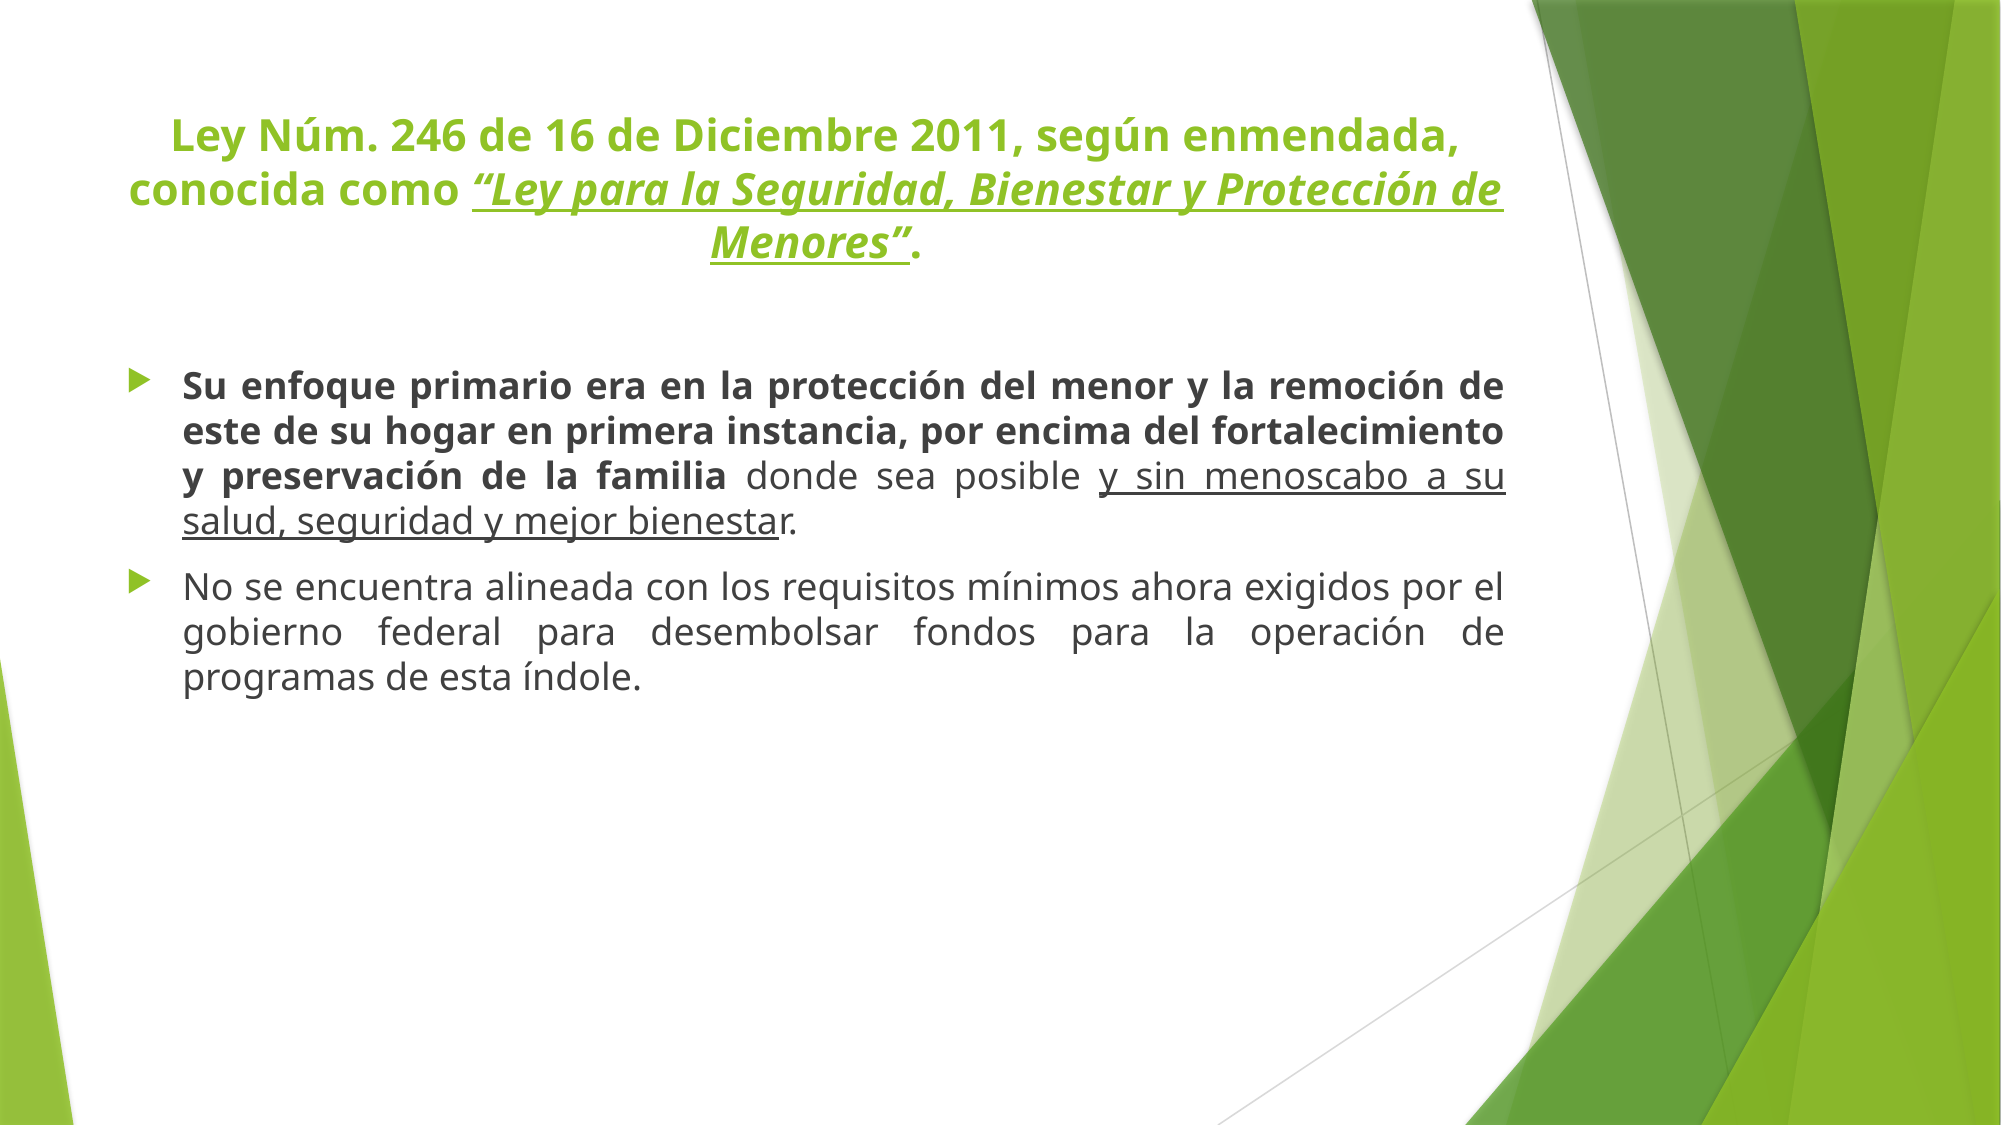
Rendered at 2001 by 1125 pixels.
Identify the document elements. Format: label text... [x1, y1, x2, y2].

title Ley Núm. 246 de 16 de Diciembre 2011, según enmendada, conocida como “Ley para la Seguridad, Bienestar y Protección de Menores”. [111, 99, 1522, 317]
list Su enfoque primario era en la protección del menor y la remoción de este de su hogar en primera instancia, por encima del fortalecimiento y preservación de la familia donde sea posible y sin menoscabo a su salud, seguridad y mejor bienestar. No se encuentra alineada con los requisitos mínimos ahora exigidos por el gobierno federal para desembolsar fondos para la operación de programas de esta índole. [111, 354, 1522, 992]
